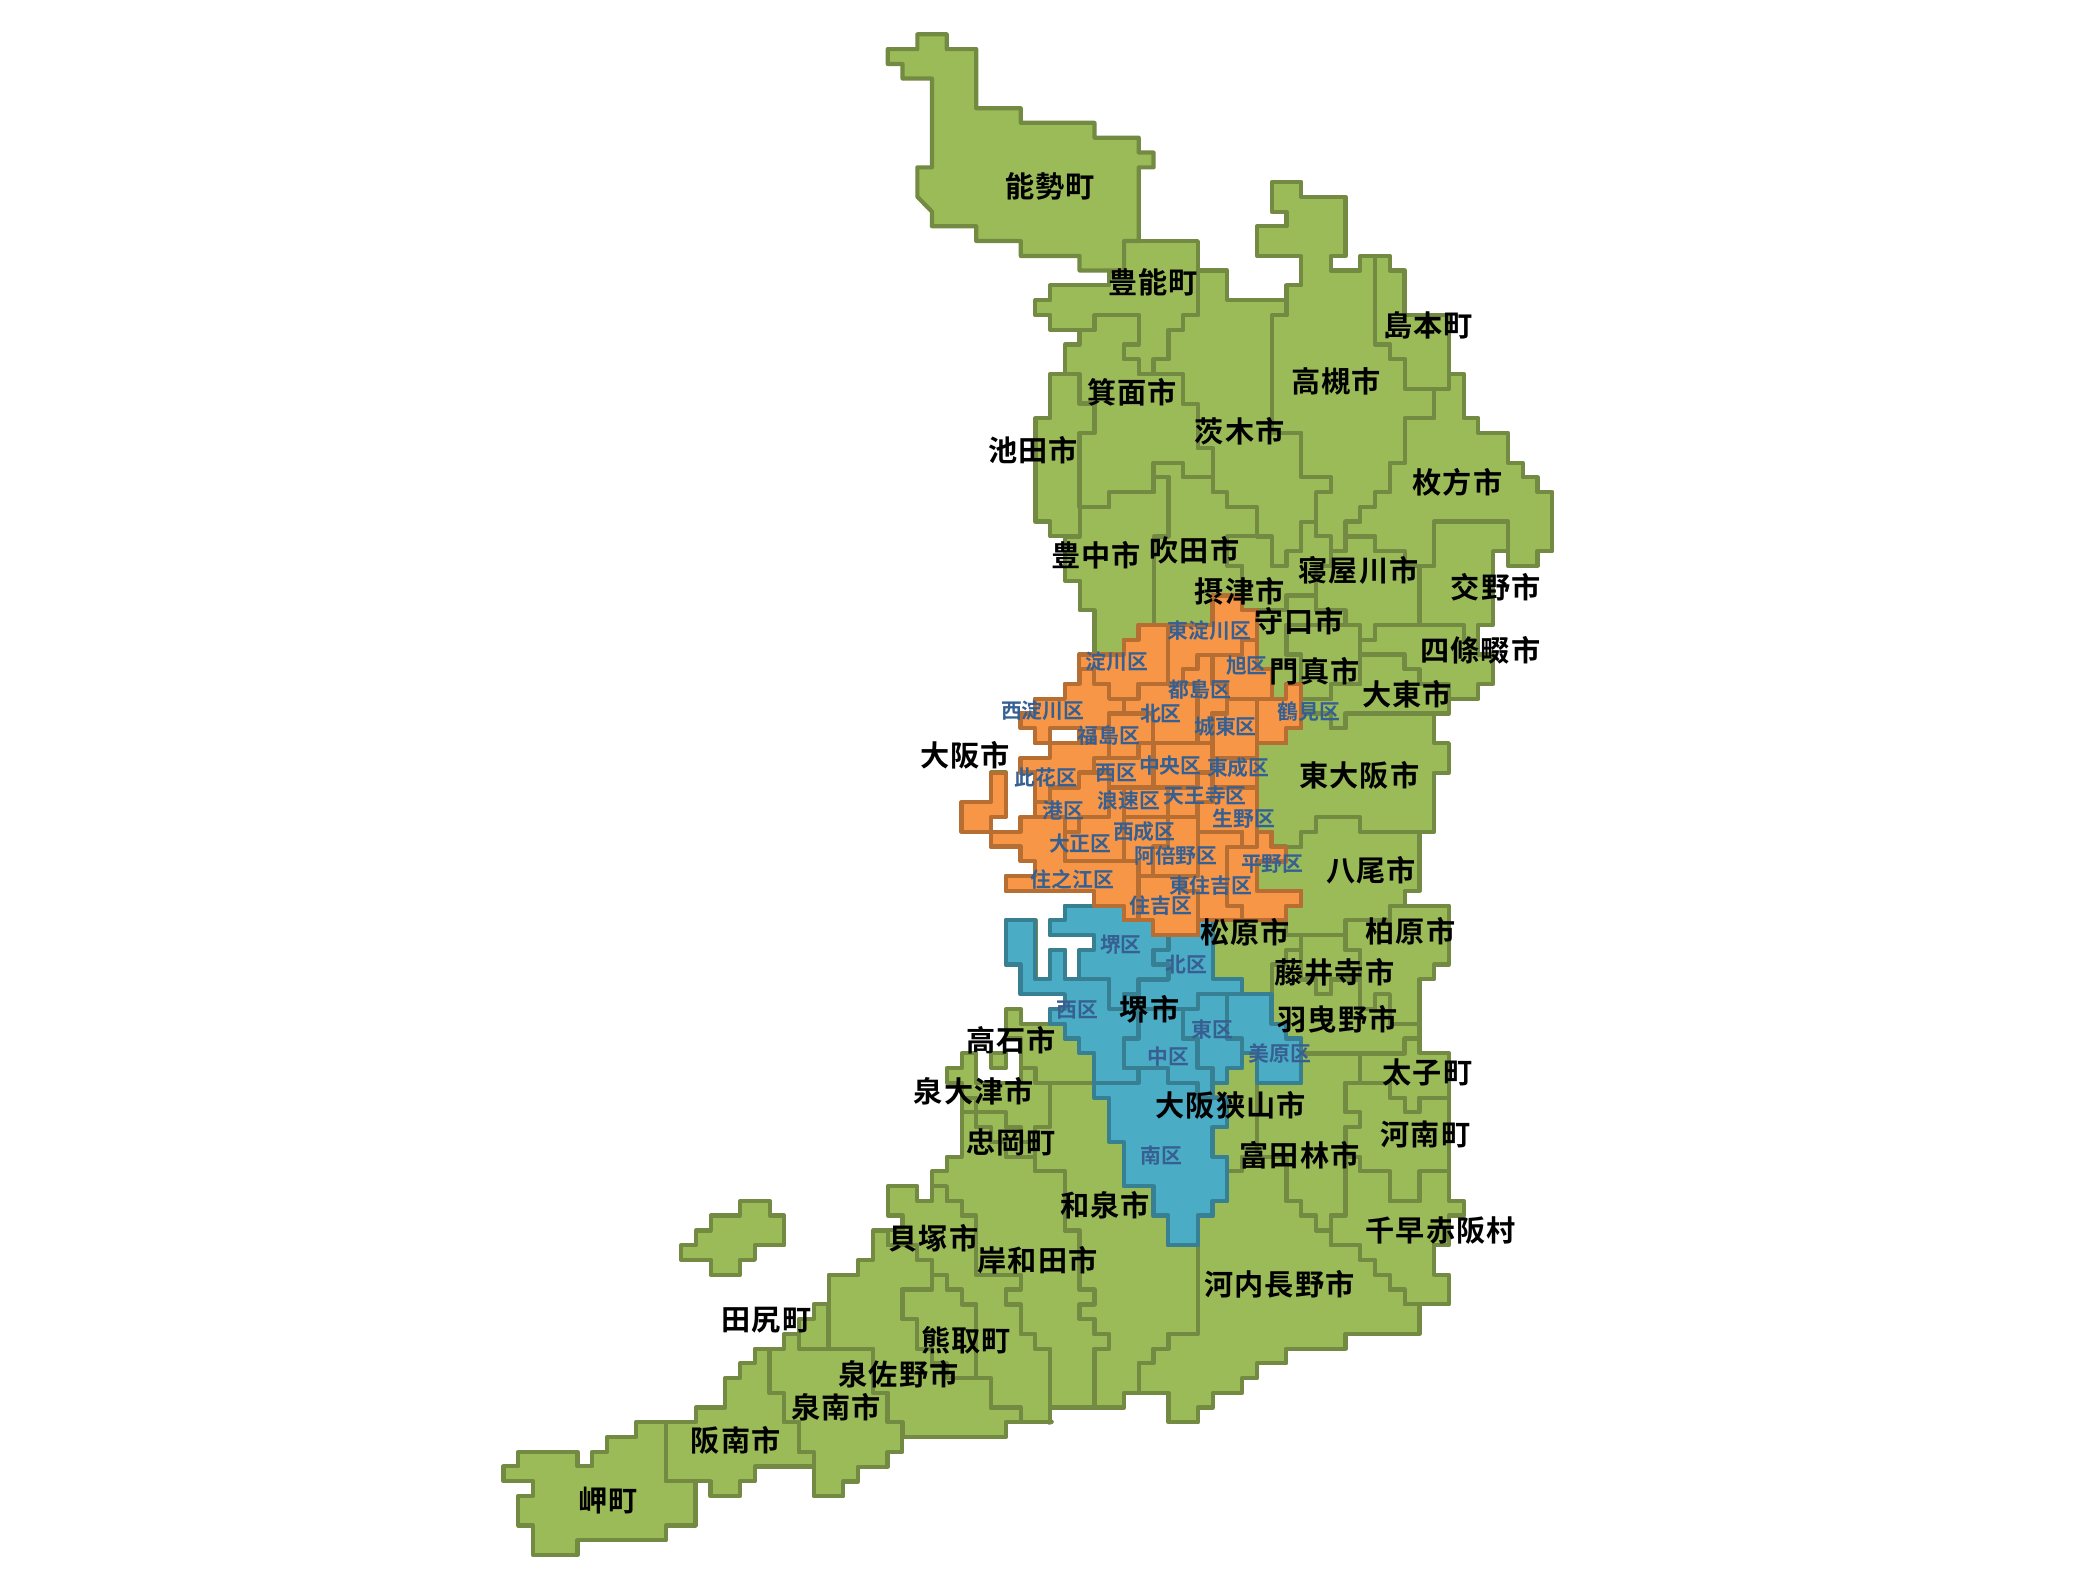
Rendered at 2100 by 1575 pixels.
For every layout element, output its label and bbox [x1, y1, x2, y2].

text_box [503, 34, 1553, 1556]
text_box [562, 160, 1557, 1526]
